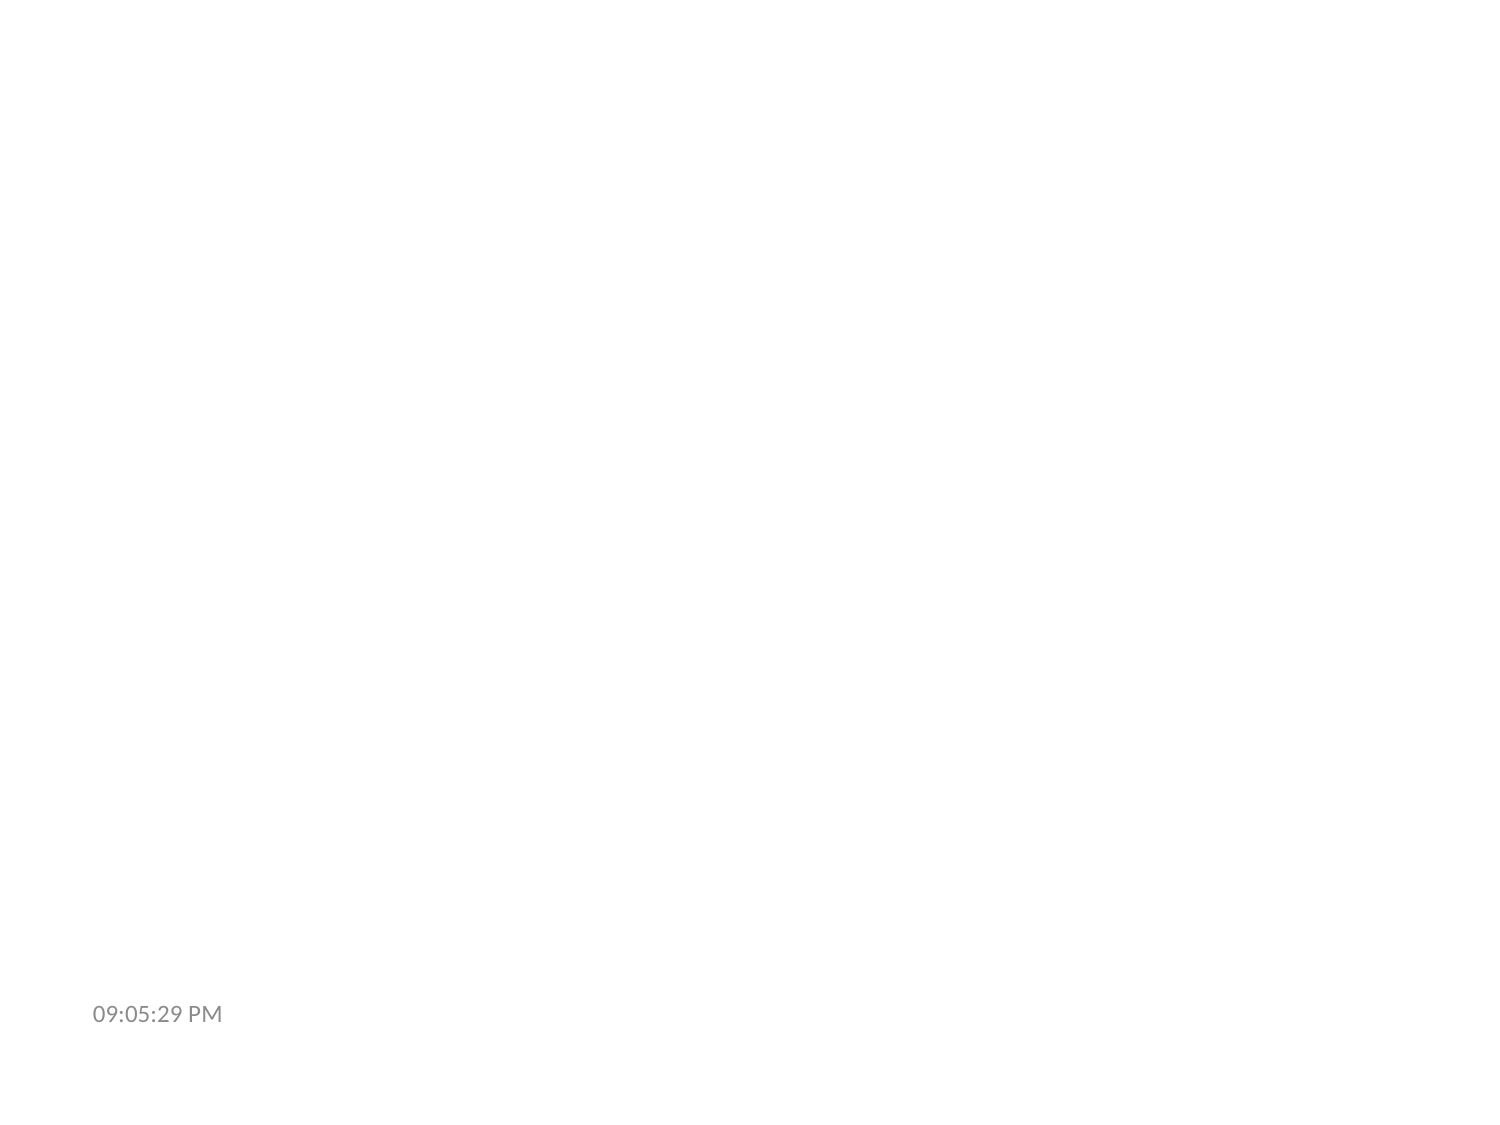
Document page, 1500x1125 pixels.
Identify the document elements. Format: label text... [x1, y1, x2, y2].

text_box 3:35:09 PM [77, 982, 428, 1043]
